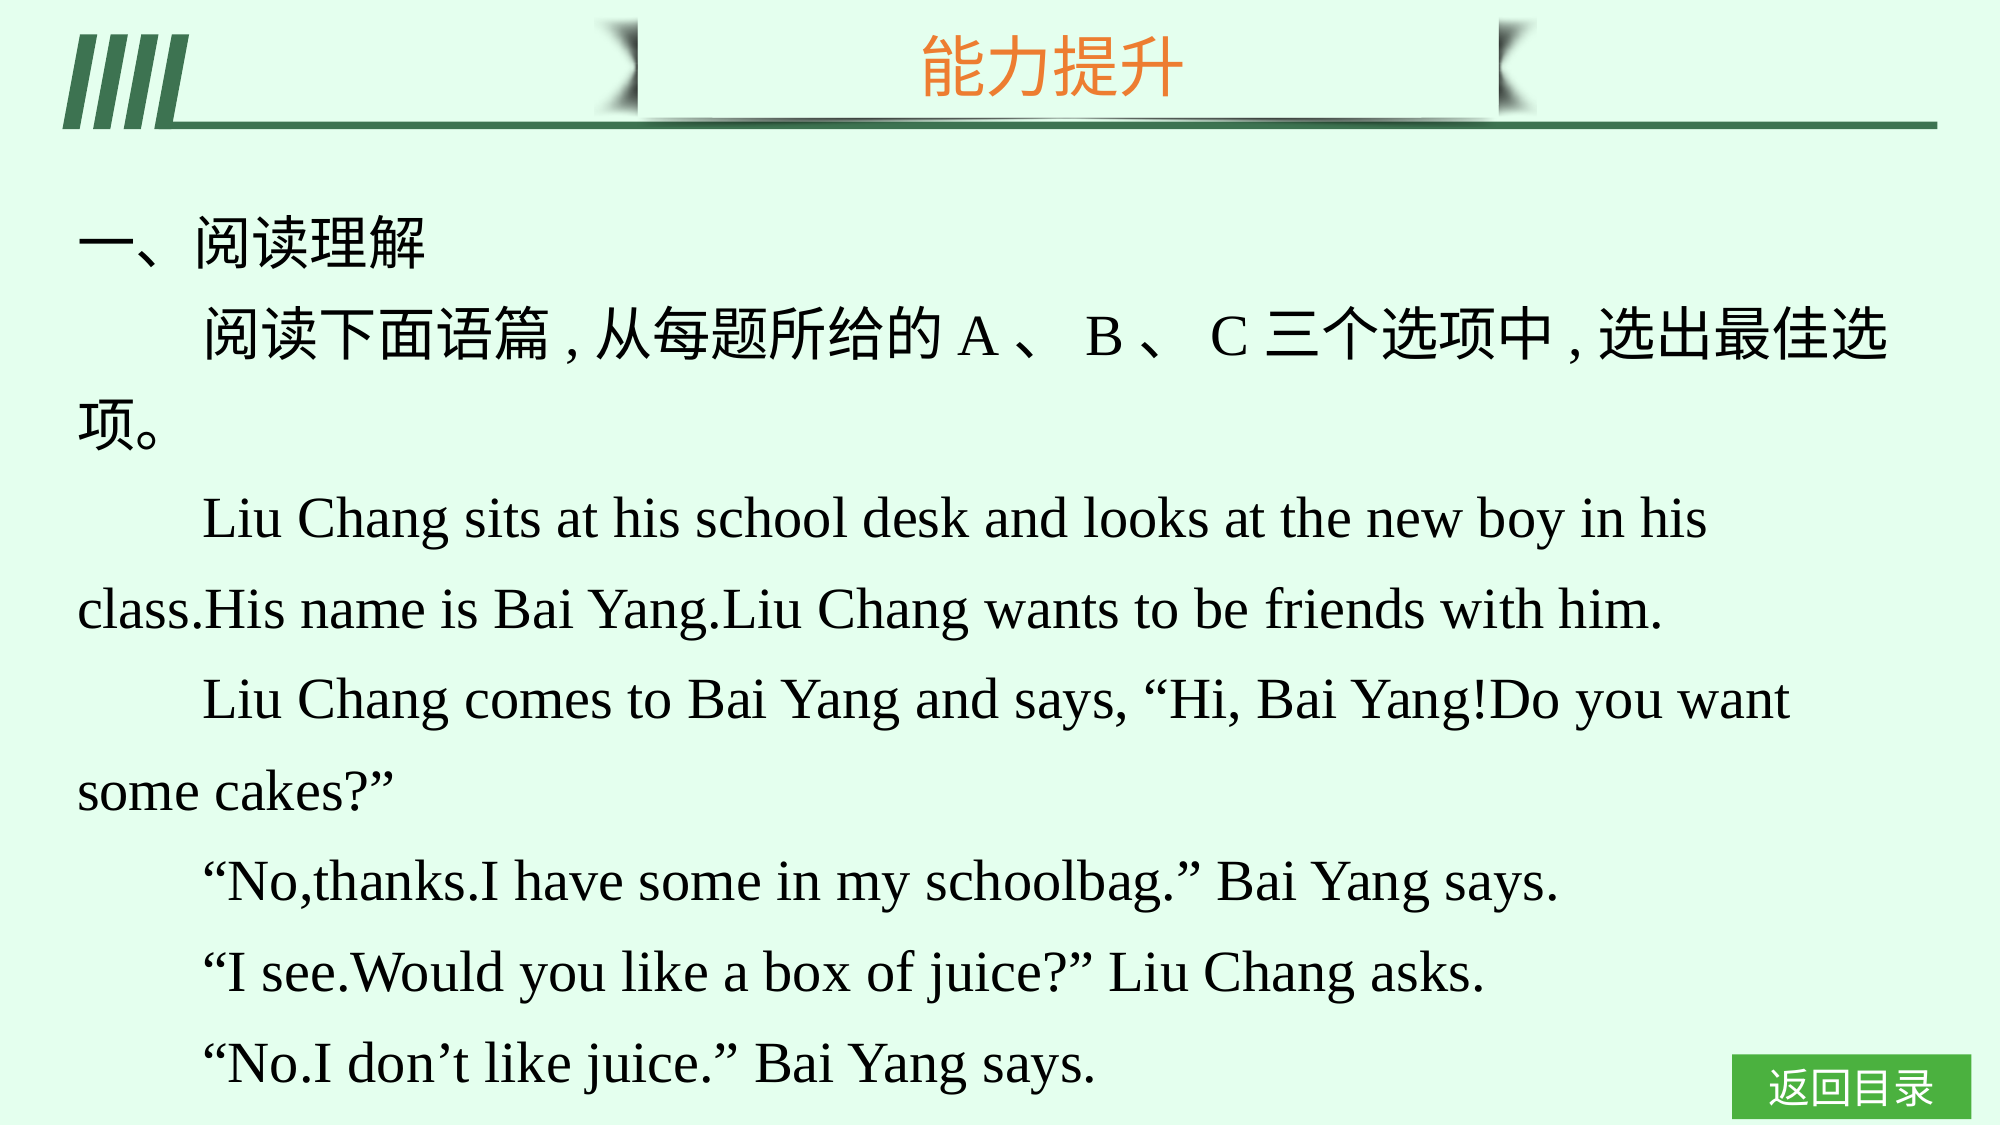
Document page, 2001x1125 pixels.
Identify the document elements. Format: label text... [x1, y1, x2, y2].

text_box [594, 16, 1537, 127]
text_box 一、阅读理解 阅读下面语篇,从每题所给的A、B、C三个选项中,选出最佳选项。 Liu Chang sits at his school desk and looks at the new boy in his class.His name is Bai Yang.Liu Chang wants to be friends with him. Liu Chang comes to Bai Yang and says, “Hi, Bai Yang!Do you want some cakes?” “No,thanks.I have some in my schoolbag.” Bai Yang says. “I see.Would you like a box of juice?” Liu Chang asks. “No.I don’t like juice.” Bai Yang says. [62, 177, 1938, 1102]
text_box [62, 34, 1938, 130]
